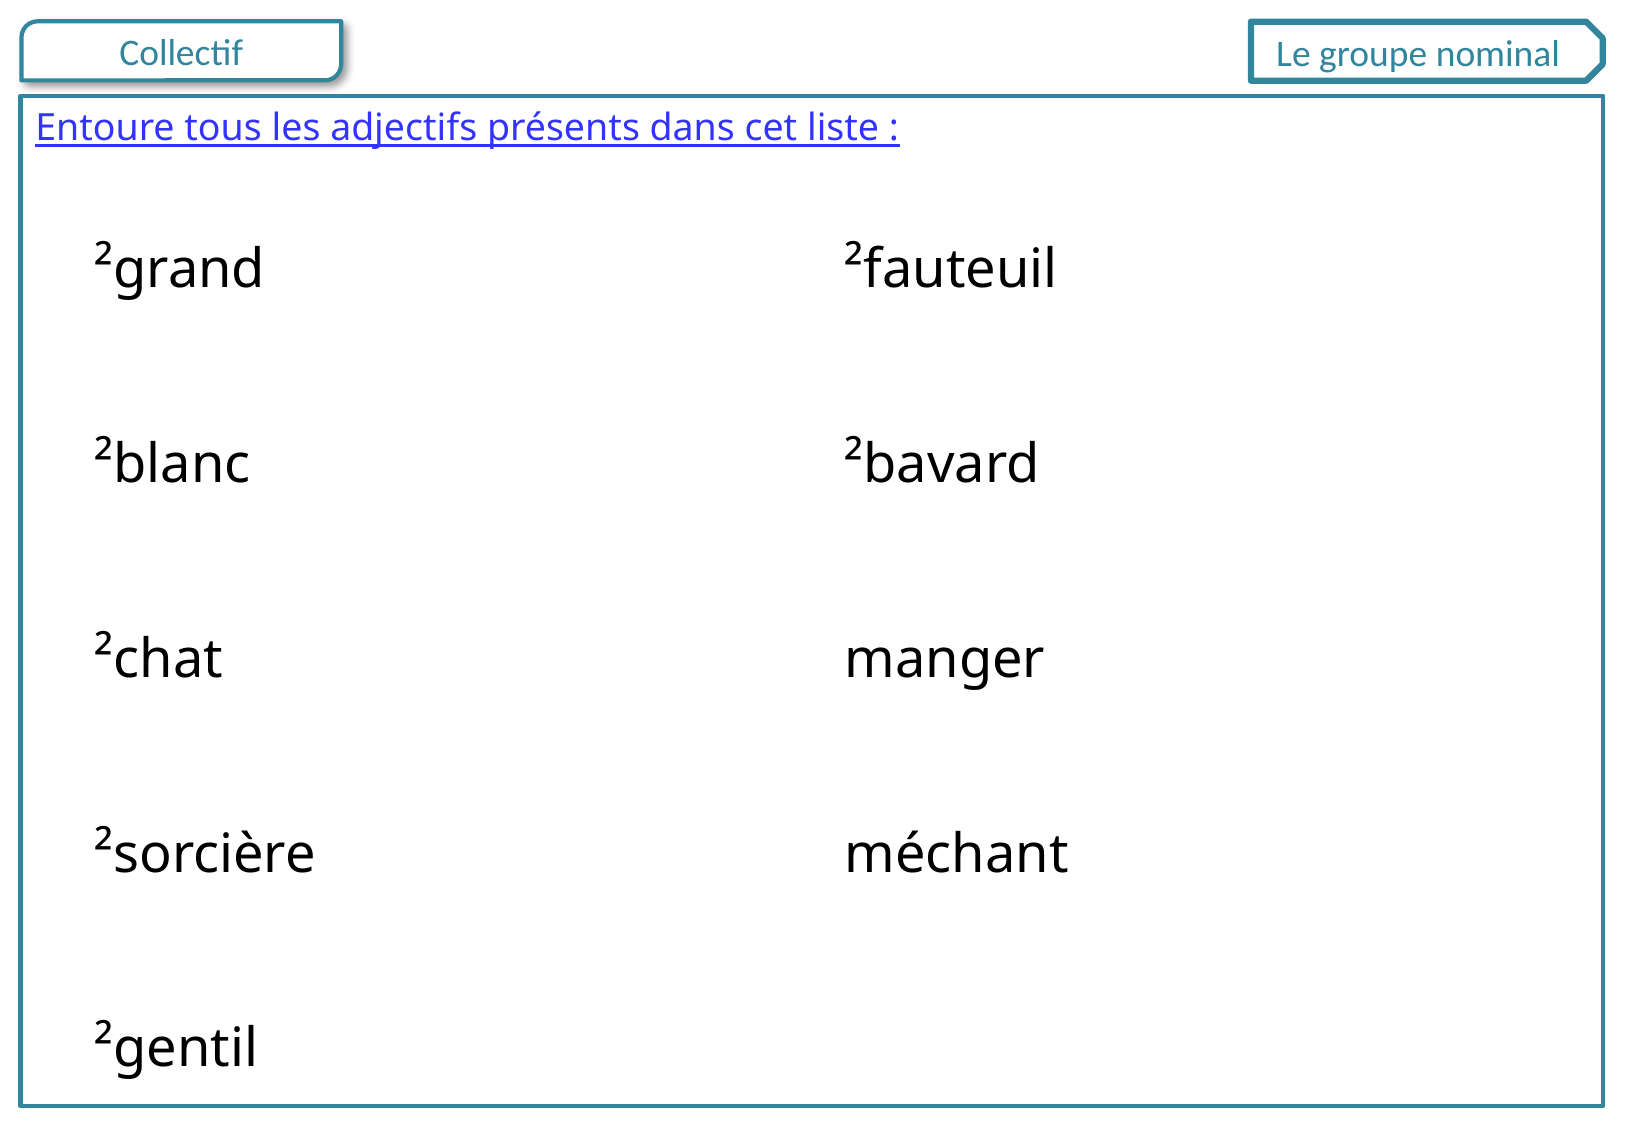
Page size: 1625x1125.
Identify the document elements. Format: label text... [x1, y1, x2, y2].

list Le groupe nominal [1251, 21, 1585, 81]
list Entoure tous les adjectifs présents dans cet liste : [18, 94, 1605, 1108]
list ²grand ²fauteuil ²blanc ²bavard ²chat manger ²sorcière méchant ²gentil [21, 95, 1604, 1106]
